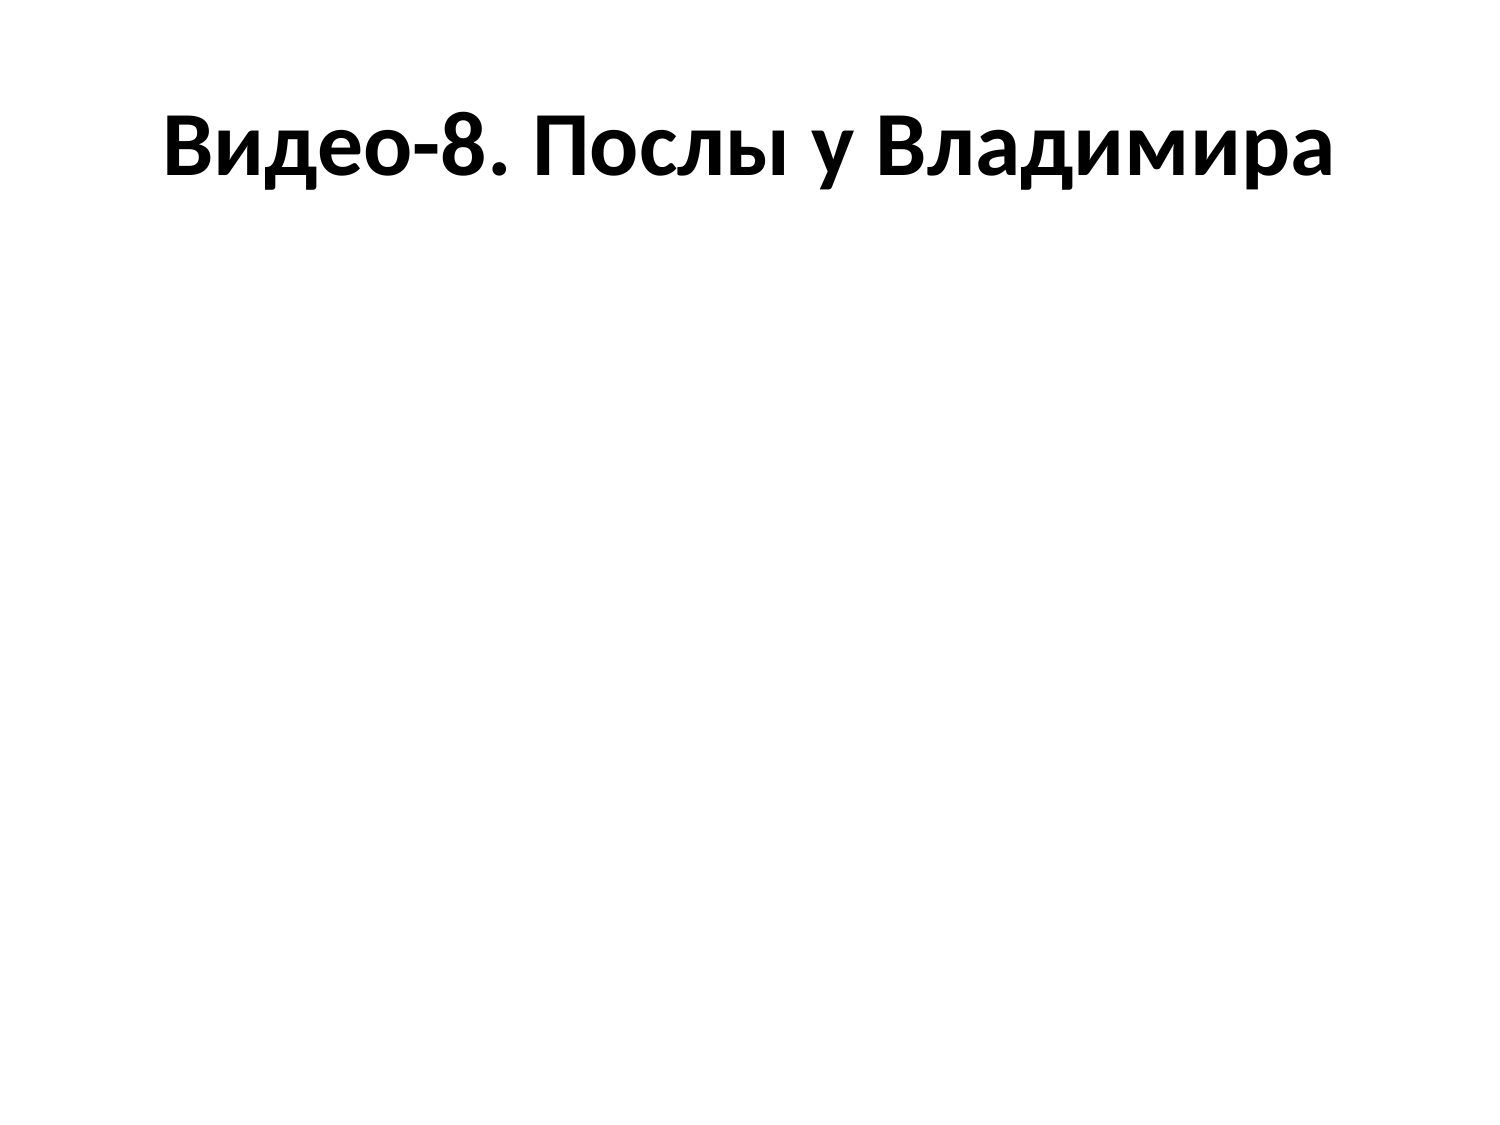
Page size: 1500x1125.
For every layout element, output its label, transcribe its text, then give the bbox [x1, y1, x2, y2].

title Видео-8. Послы у Владимира [75, 45, 1425, 233]
